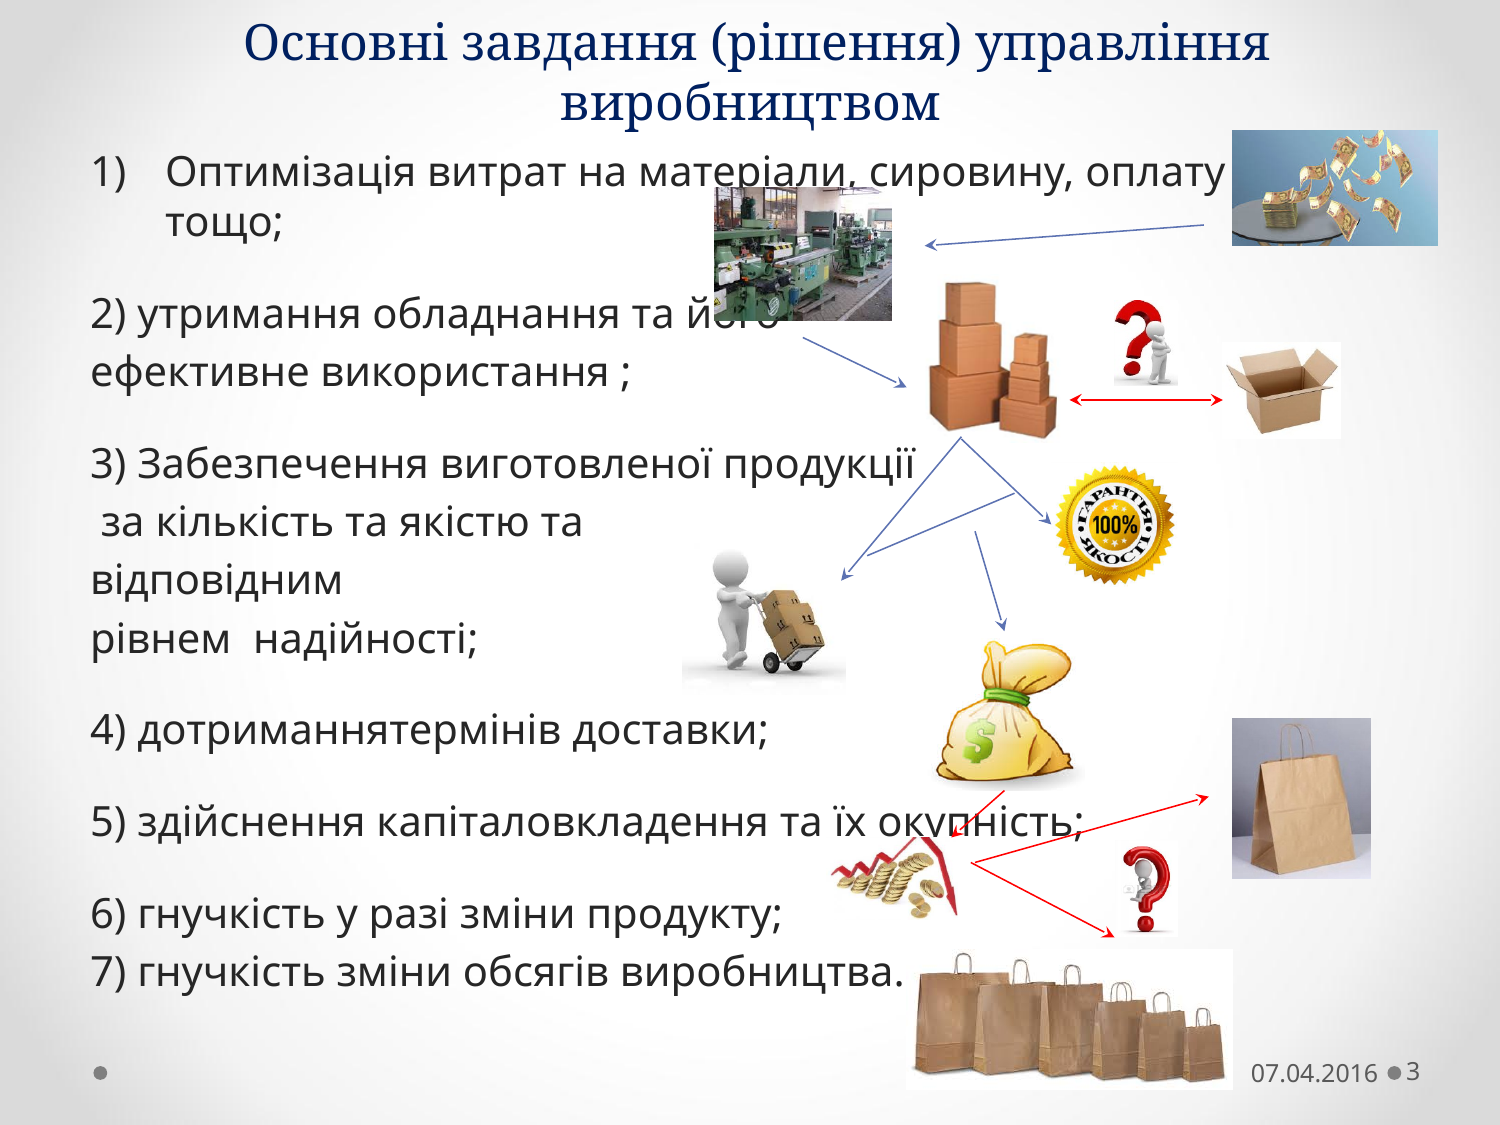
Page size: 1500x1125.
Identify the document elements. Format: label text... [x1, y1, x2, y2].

text_box 3 [1401, 1042, 1494, 1103]
title Основні завдання (рішення) управління виробництвом [82, 37, 1433, 137]
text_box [924, 224, 1205, 247]
text_box 07.04.2016 [1043, 1042, 1386, 1103]
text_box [974, 563, 1005, 632]
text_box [802, 337, 907, 388]
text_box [970, 862, 1110, 938]
picture [0, 0, 1500, 1125]
list Оптимізація витрат на матеріали, сировину, оплату праці тощо; 2) утримання обладнання та його ефективне використання ; 3) Забезпечення виготовленої продукції за кількість та якістю та відповідним рівнем надійності; 4) дотриманнятермінів доставки; 5) здійснення капіталовкладення та їх окупність; 6) гнучкість у разі зміни продукту; 7) гнучкість зміни обсягів виробництва. [75, 137, 1425, 993]
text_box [964, 438, 1052, 525]
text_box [840, 436, 962, 581]
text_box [974, 796, 1210, 863]
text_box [950, 790, 1005, 838]
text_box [866, 492, 1015, 556]
